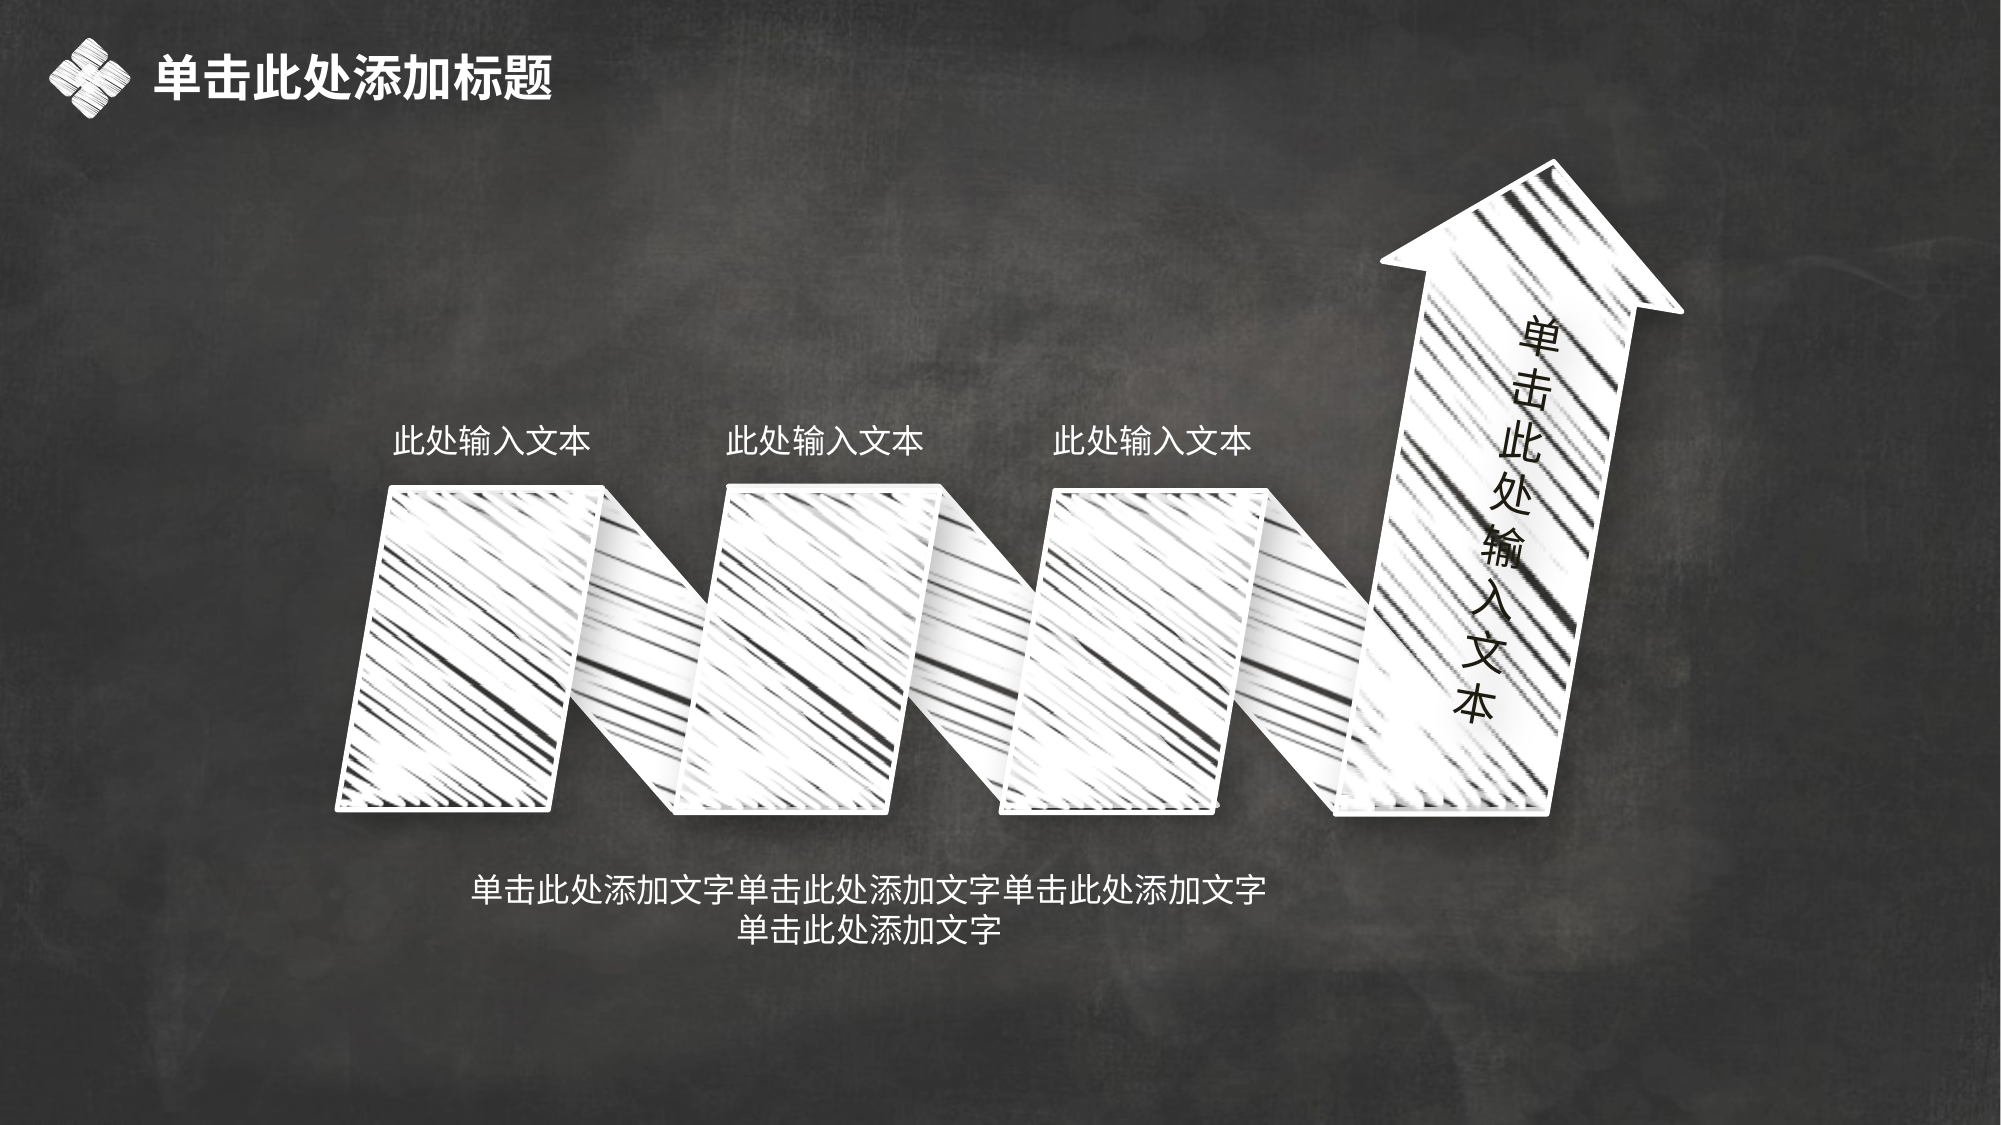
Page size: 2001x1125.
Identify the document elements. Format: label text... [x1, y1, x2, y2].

text_box [672, 488, 943, 815]
text_box 此处输入文本 [1038, 412, 1268, 468]
text_box [602, 523, 698, 804]
text_box 单击此处添加标题 [137, 38, 568, 114]
picture [84, 115, 96, 119]
text_box [939, 521, 1026, 791]
text_box [998, 488, 1269, 815]
text_box [335, 485, 605, 812]
text_box 此处输入文本 [377, 412, 607, 468]
text_box 此处输入文本 [711, 412, 941, 468]
picture [127, 73, 131, 84]
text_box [52, 41, 127, 115]
text_box 单击此处添加文字单击此处添加文字单击此处添加文字 单击此处添加文字 [291, 862, 1448, 957]
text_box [0, 0, 2001, 1125]
text_box [726, 484, 735, 489]
text_box [1266, 526, 1330, 802]
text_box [1335, 161, 1683, 815]
